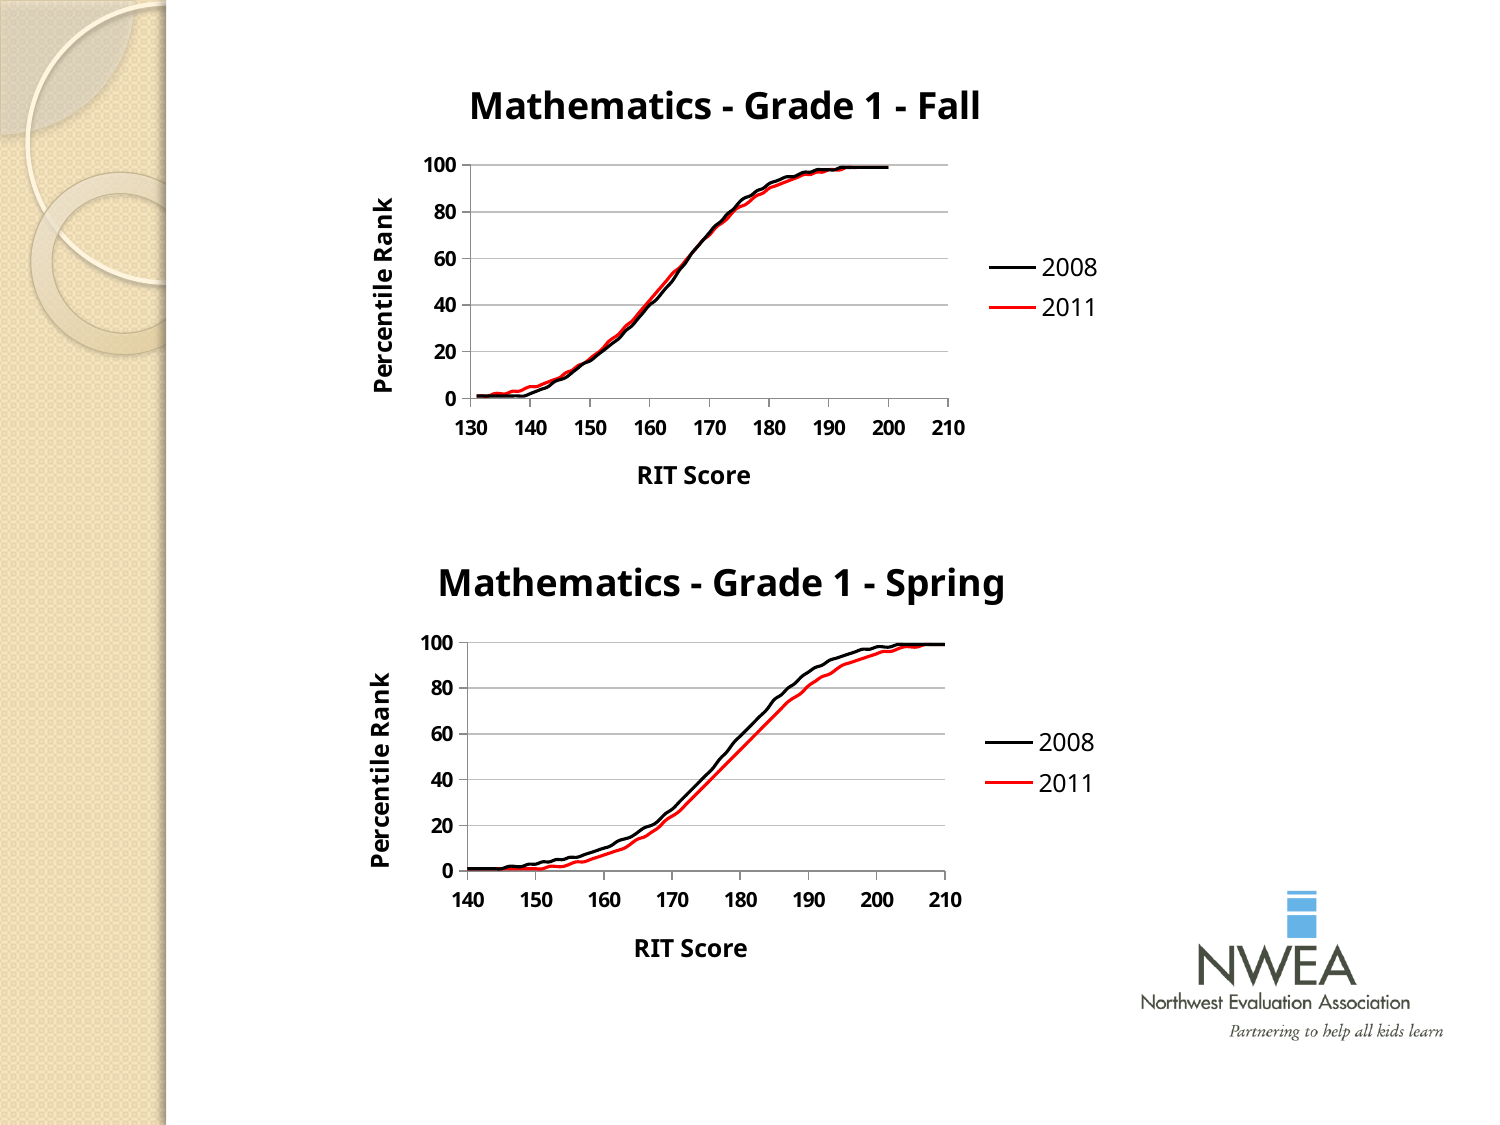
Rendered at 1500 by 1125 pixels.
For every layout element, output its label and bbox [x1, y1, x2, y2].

chart [330, 49, 1119, 526]
chart [327, 527, 1116, 998]
picture [1112, 862, 1473, 1070]
